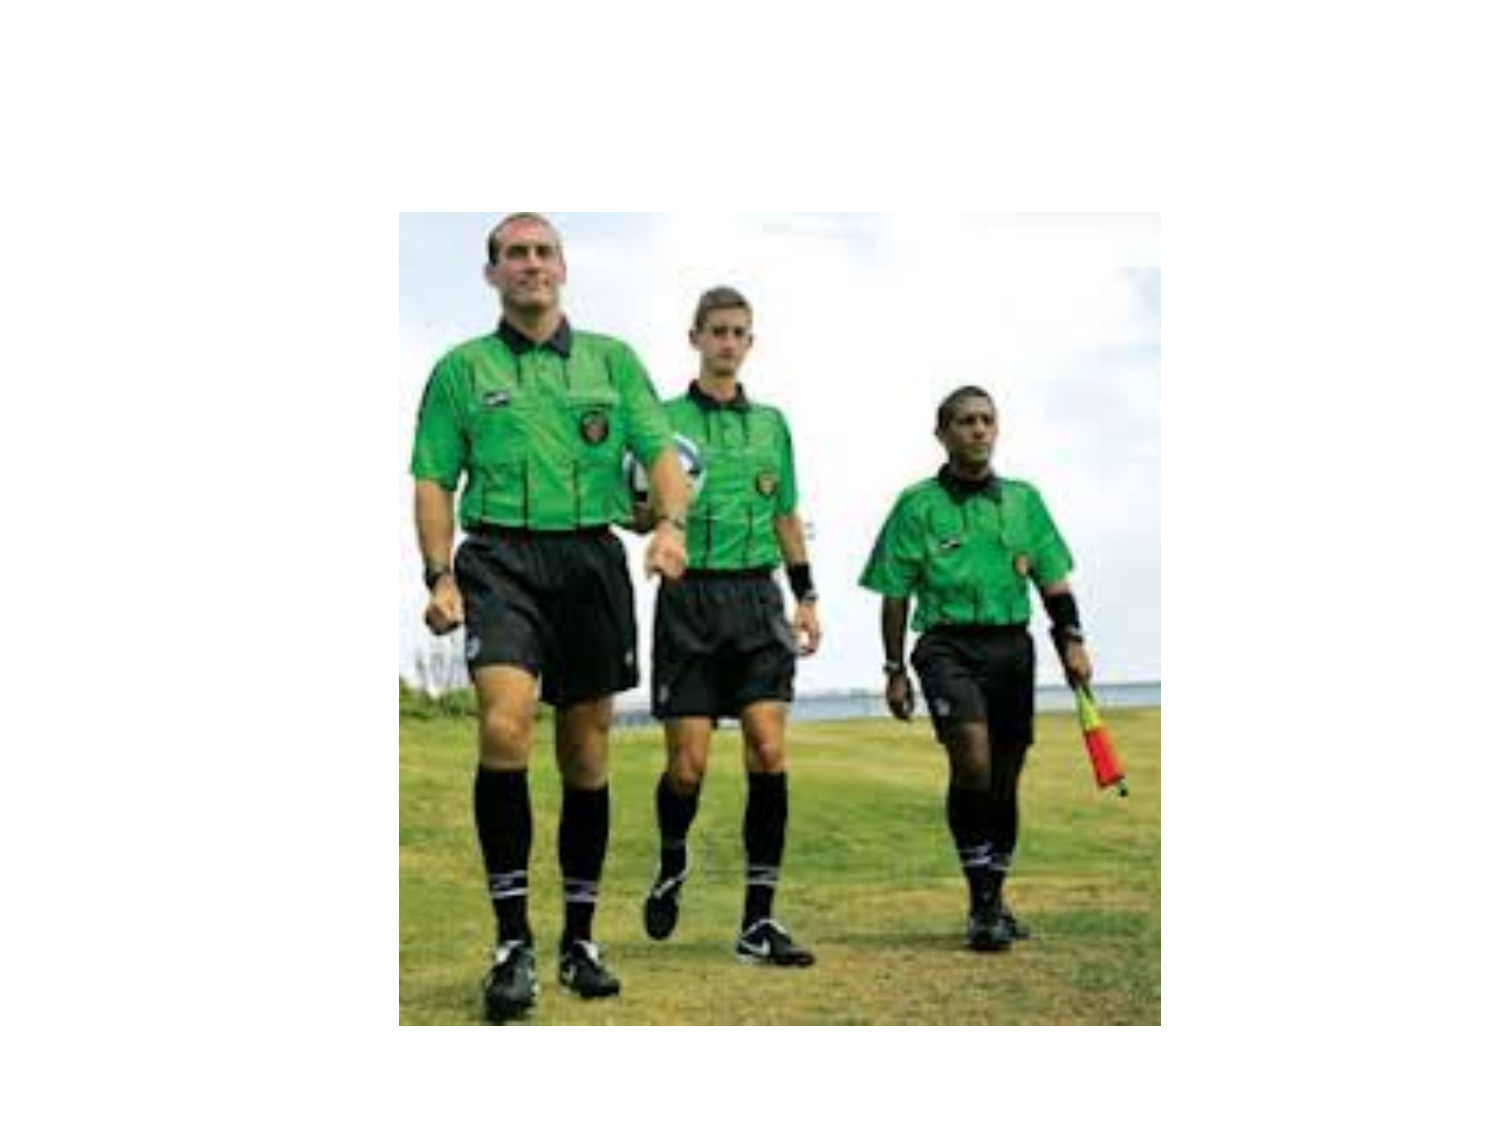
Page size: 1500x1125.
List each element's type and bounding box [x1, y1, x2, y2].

list [399, 212, 1161, 1026]
